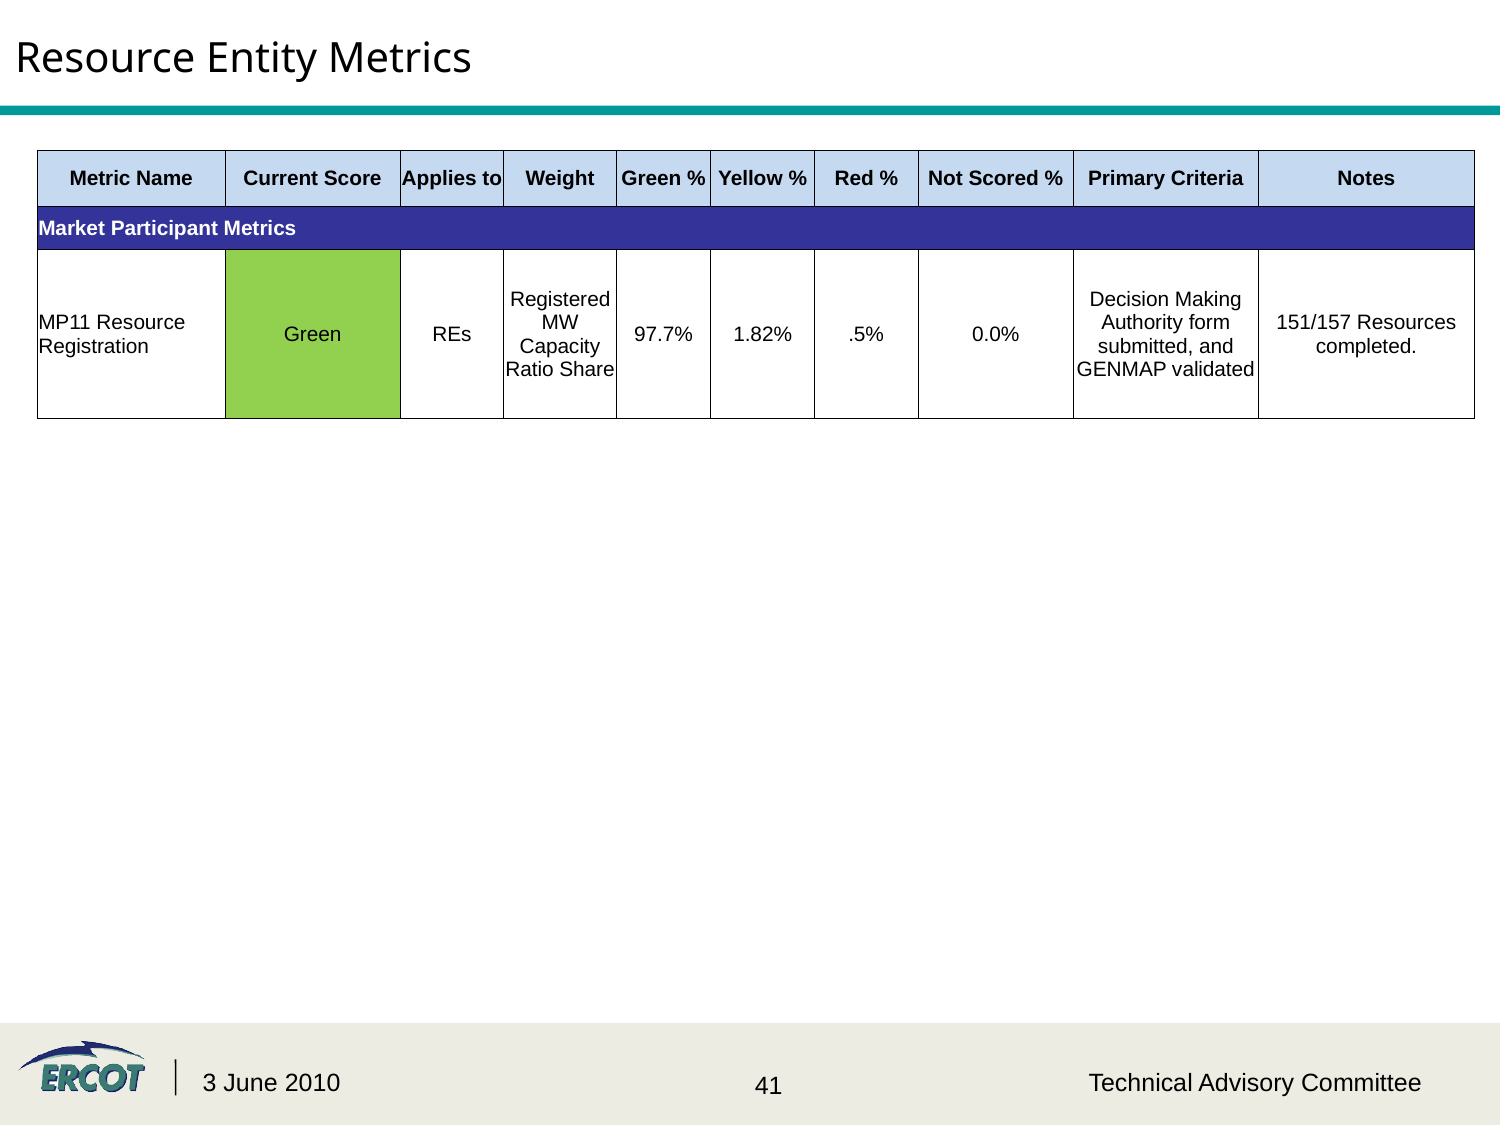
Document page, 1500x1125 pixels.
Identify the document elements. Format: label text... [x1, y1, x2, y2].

table_cell Registered MW Capacity Ratio Share [504, 250, 616, 418]
table_cell 97.7% [617, 250, 710, 418]
table_cell Decision Making Authority form submitted, and GENMAP validated [1074, 250, 1258, 418]
table_header Current Score [226, 151, 400, 206]
title Resource Entity Metrics [0, 0, 1451, 113]
table_cell 151/157 Resources completed. [1259, 250, 1474, 418]
table_header Weight [504, 151, 616, 206]
table_cell Green [226, 250, 400, 418]
table_header Applies to [401, 151, 503, 206]
table_header Notes [1259, 151, 1474, 206]
table_header Metric Name [38, 151, 225, 206]
table_header Red % [815, 151, 918, 206]
table_cell .5% [815, 250, 918, 418]
table_cell REs [401, 250, 503, 418]
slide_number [187, 1059, 538, 1125]
table_header Green % [617, 151, 710, 206]
table_cell MP11 Resource Registration [38, 250, 225, 418]
table_cell 1.82% [711, 250, 814, 418]
table_cell 0.0% [919, 250, 1073, 418]
table_header Yellow % [711, 151, 814, 206]
table_cell Market Participant Metrics [38, 207, 1474, 249]
table_header Primary Criteria [1074, 151, 1258, 206]
picture [10, 1031, 151, 1111]
footer Technical Advisory Committee [1012, 1059, 1438, 1125]
table_header Not Scored % [919, 151, 1073, 206]
